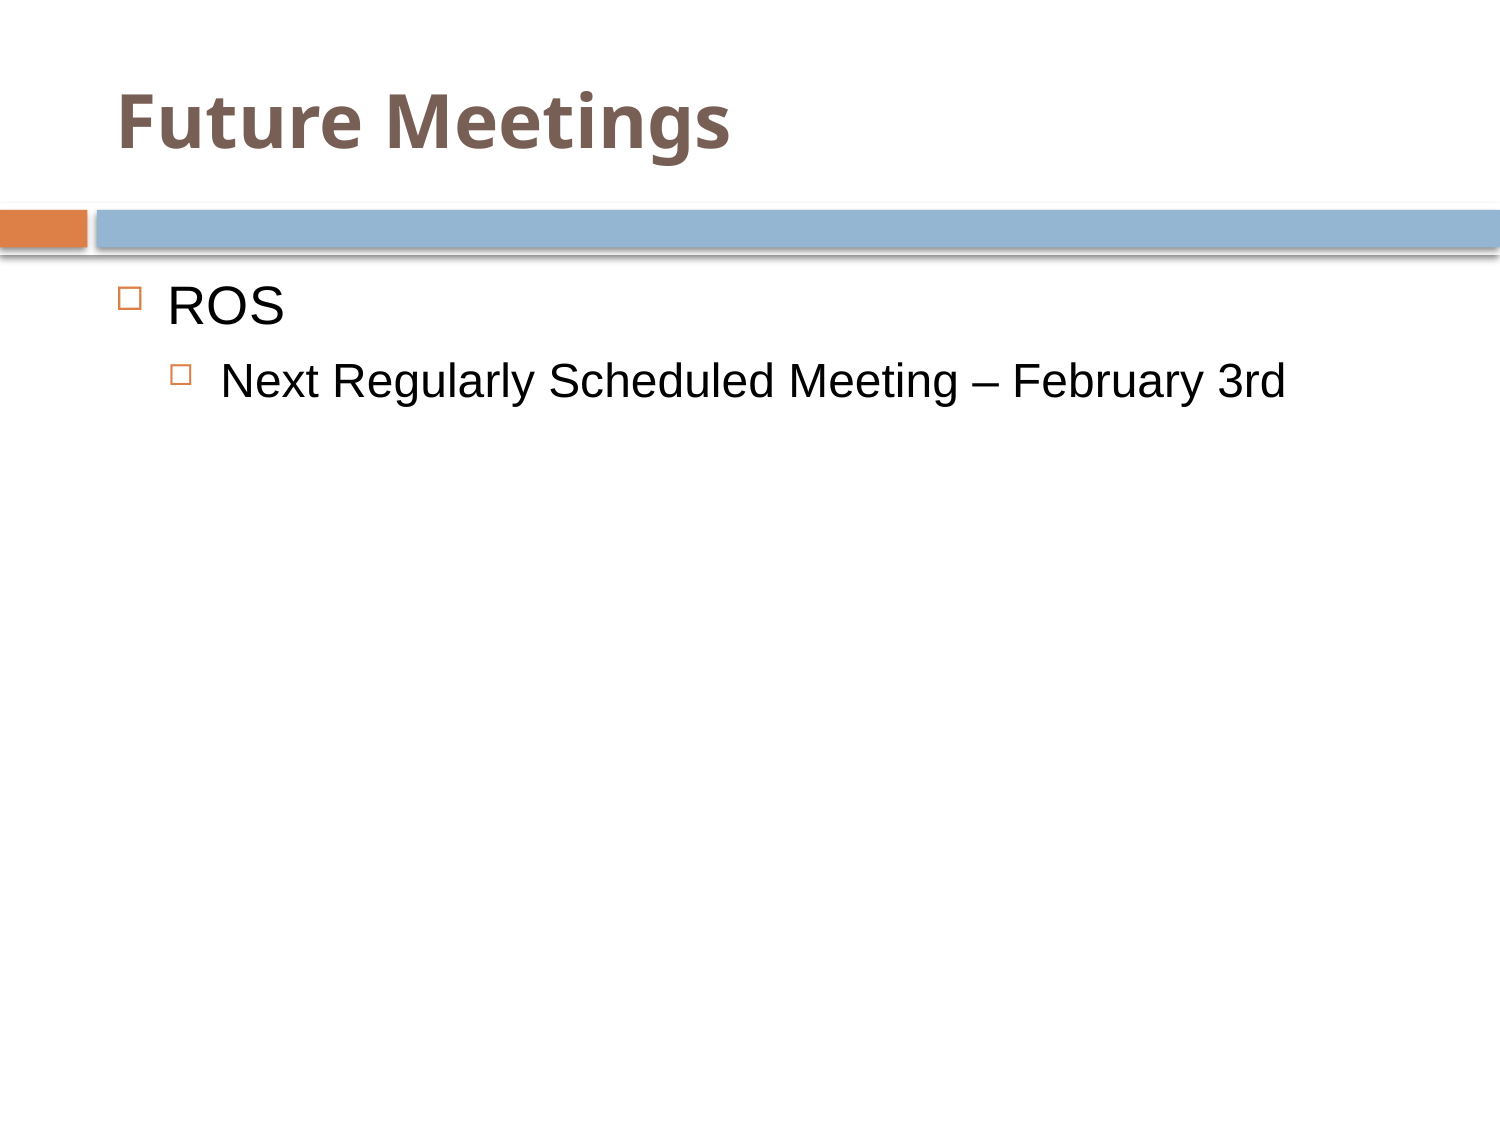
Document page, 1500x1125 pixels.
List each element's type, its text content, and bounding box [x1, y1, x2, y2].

title Future Meetings [100, 37, 1439, 201]
list ROS Next Regularly Scheduled Meeting – February 3rd [100, 262, 1439, 1001]
